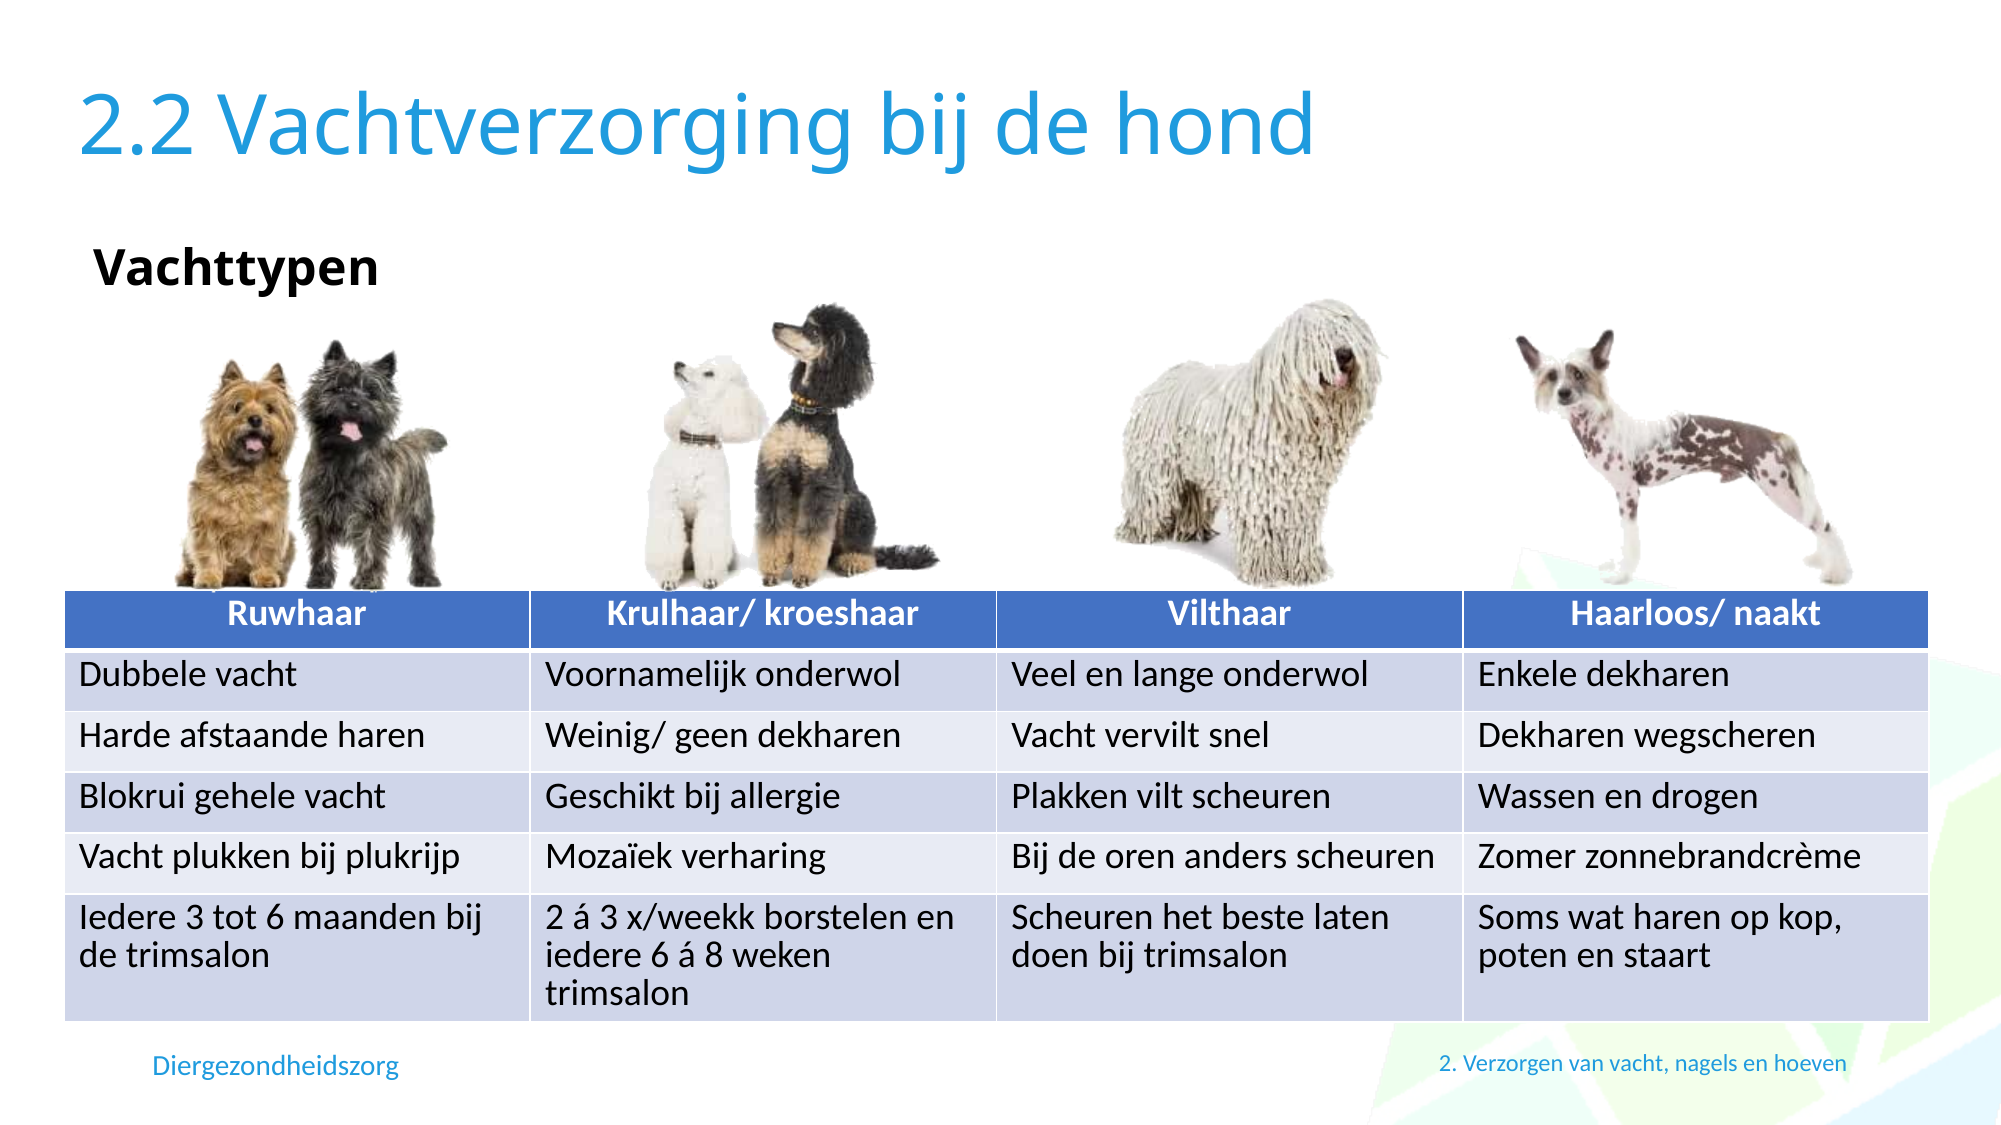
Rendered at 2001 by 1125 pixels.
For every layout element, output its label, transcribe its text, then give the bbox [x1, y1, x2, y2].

table_header Krulhaar/ kroeshaar [531, 591, 996, 648]
table_header Vilthaar [997, 591, 1462, 648]
table_cell Bij de oren anders scheuren [997, 834, 1462, 893]
picture [620, 278, 954, 598]
table_cell Soms wat haren op kop, poten en staart [1464, 895, 1928, 1021]
table_cell Zomer zonnebrandcrème [1464, 834, 1928, 893]
table_cell Plakken vilt scheuren [997, 773, 1462, 832]
table_cell Vacht plukken bij plukrijp [65, 834, 529, 893]
picture [1102, 294, 1397, 589]
picture [137, 324, 471, 599]
picture [1495, 321, 1878, 598]
table_header Ruwhaar [65, 591, 529, 648]
list 2. Verzorgen van vacht, nagels en hoeven [1412, 1042, 1863, 1103]
table_cell Weinig/ geen dekharen [531, 712, 996, 771]
table_cell Enkele dekharen [1464, 653, 1928, 711]
table_cell Dekharen wegscheren [1464, 712, 1928, 771]
table_cell Scheuren het beste laten doen bij trimsalon [997, 895, 1462, 1021]
table_cell Harde afstaande haren [65, 712, 529, 771]
table_header Haarloos/ naakt [1464, 591, 1928, 648]
table_cell Voornamelijk onderwol [531, 653, 996, 711]
title 2.2 Vachtverzorging bij de hond [63, 59, 1863, 195]
table_cell Vacht vervilt snel [997, 712, 1462, 771]
text_box Vachttypen [78, 227, 417, 303]
table_cell Mozaïek verharing [531, 834, 996, 893]
table_cell 2 á 3 x/weekk borstelen en iedere 6 á 8 weken trimsalon [531, 895, 996, 1021]
table_cell Iedere 3 tot 6 maanden bij de trimsalon [65, 895, 529, 1021]
table_cell Dubbele vacht [65, 653, 529, 711]
table_cell Veel en lange onderwol [997, 653, 1462, 711]
table_cell Blokrui gehele vacht [65, 773, 529, 832]
list Diergezondheidszorg [137, 1042, 588, 1103]
table_cell Geschikt bij allergie [531, 773, 996, 832]
table_cell Wassen en drogen [1464, 773, 1928, 832]
